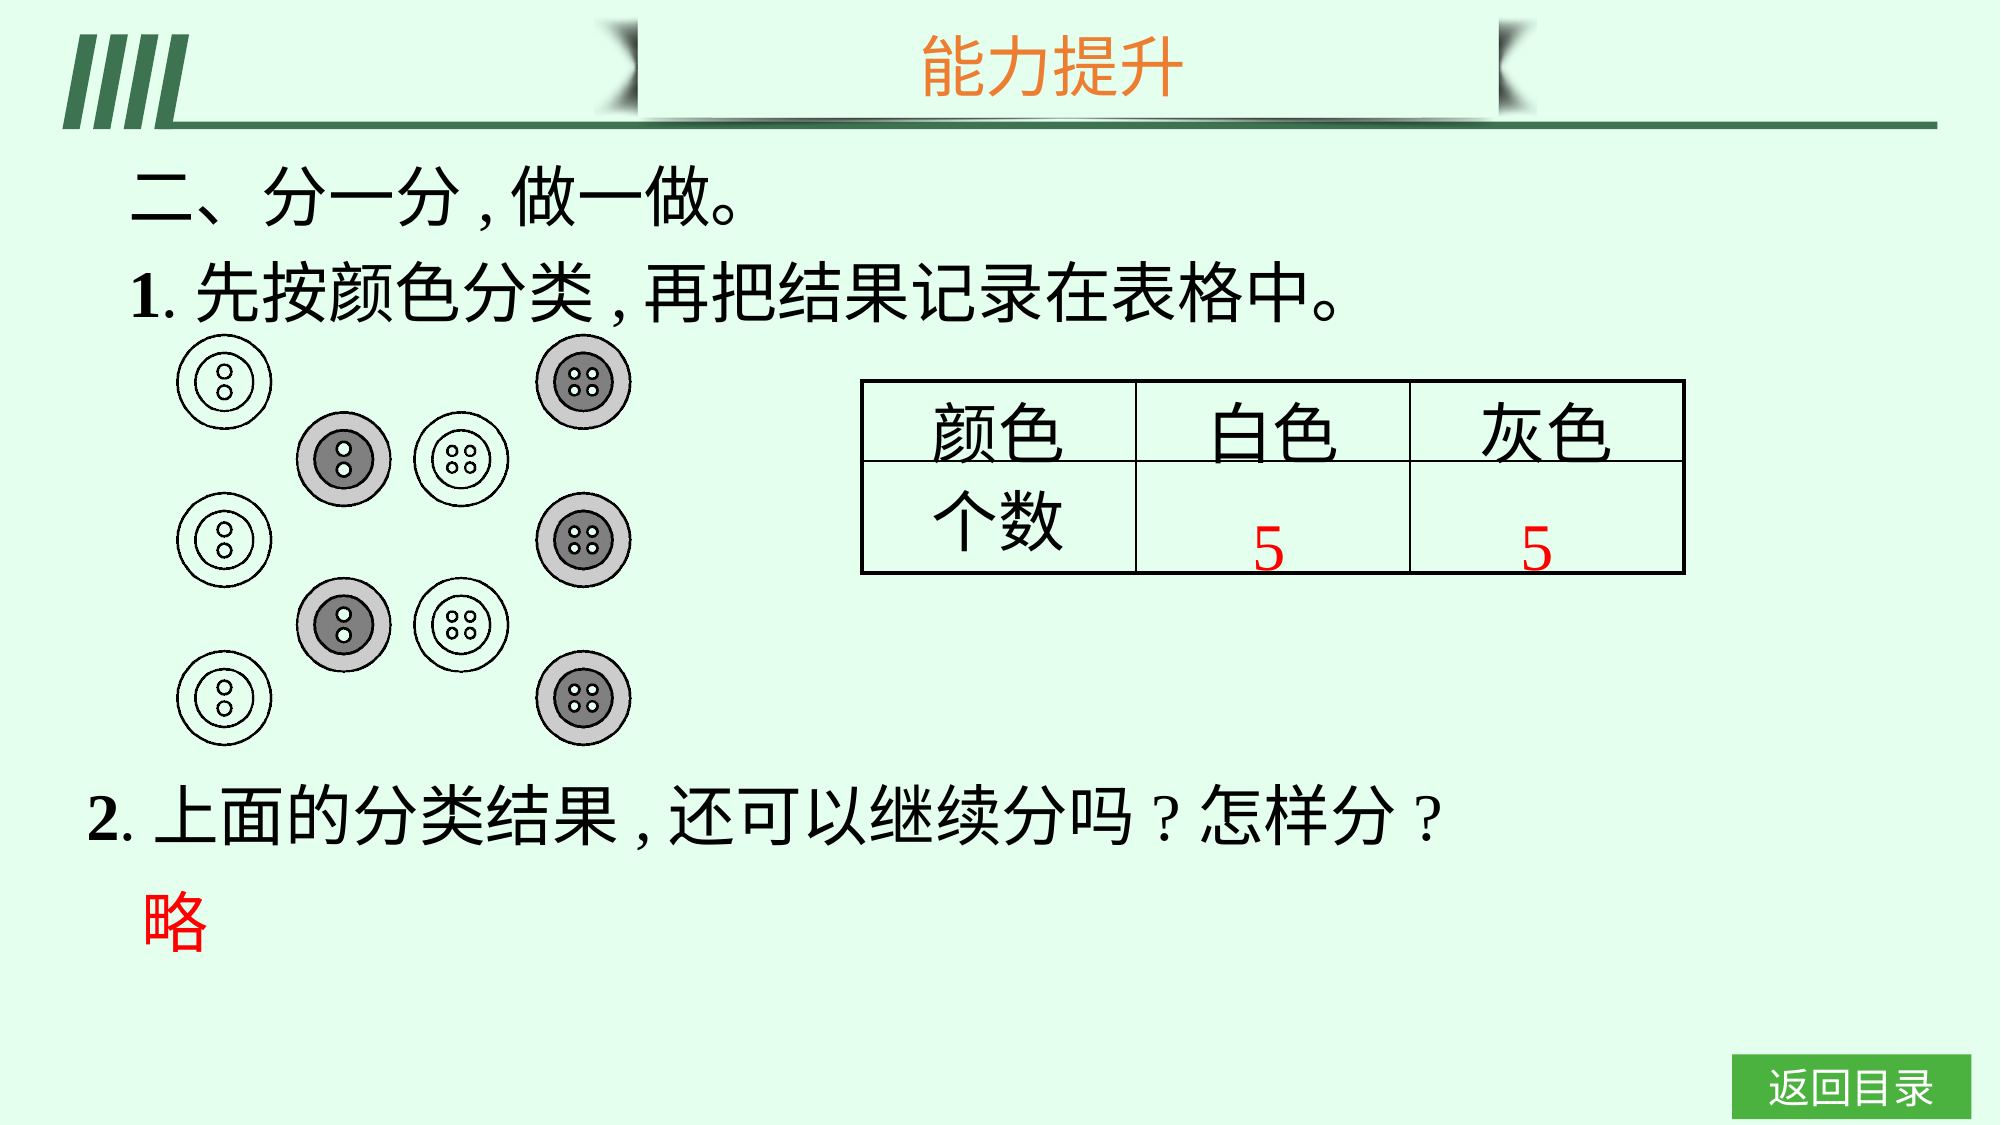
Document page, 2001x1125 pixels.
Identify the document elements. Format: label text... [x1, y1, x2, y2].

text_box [62, 34, 1938, 130]
text_box 2.上面的分类结果,还可以继续分吗?怎样分? [71, 750, 1475, 862]
table_cell [1137, 462, 1409, 571]
table_header 白色 [1137, 383, 1409, 460]
picture [175, 333, 635, 749]
text_box 5 [1238, 480, 1302, 591]
table_cell 个数 [864, 462, 1135, 571]
text_box 略 [127, 857, 224, 968]
table_header 颜色 [864, 383, 1135, 460]
text_box 5 [1505, 480, 1569, 591]
table_cell [1411, 462, 1682, 571]
text_box 二、分一分,做一做。 1.先按颜色分类,再把结果记录在表格中。 [113, 131, 1887, 339]
table_header 灰色 [1411, 383, 1682, 460]
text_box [594, 16, 1537, 127]
